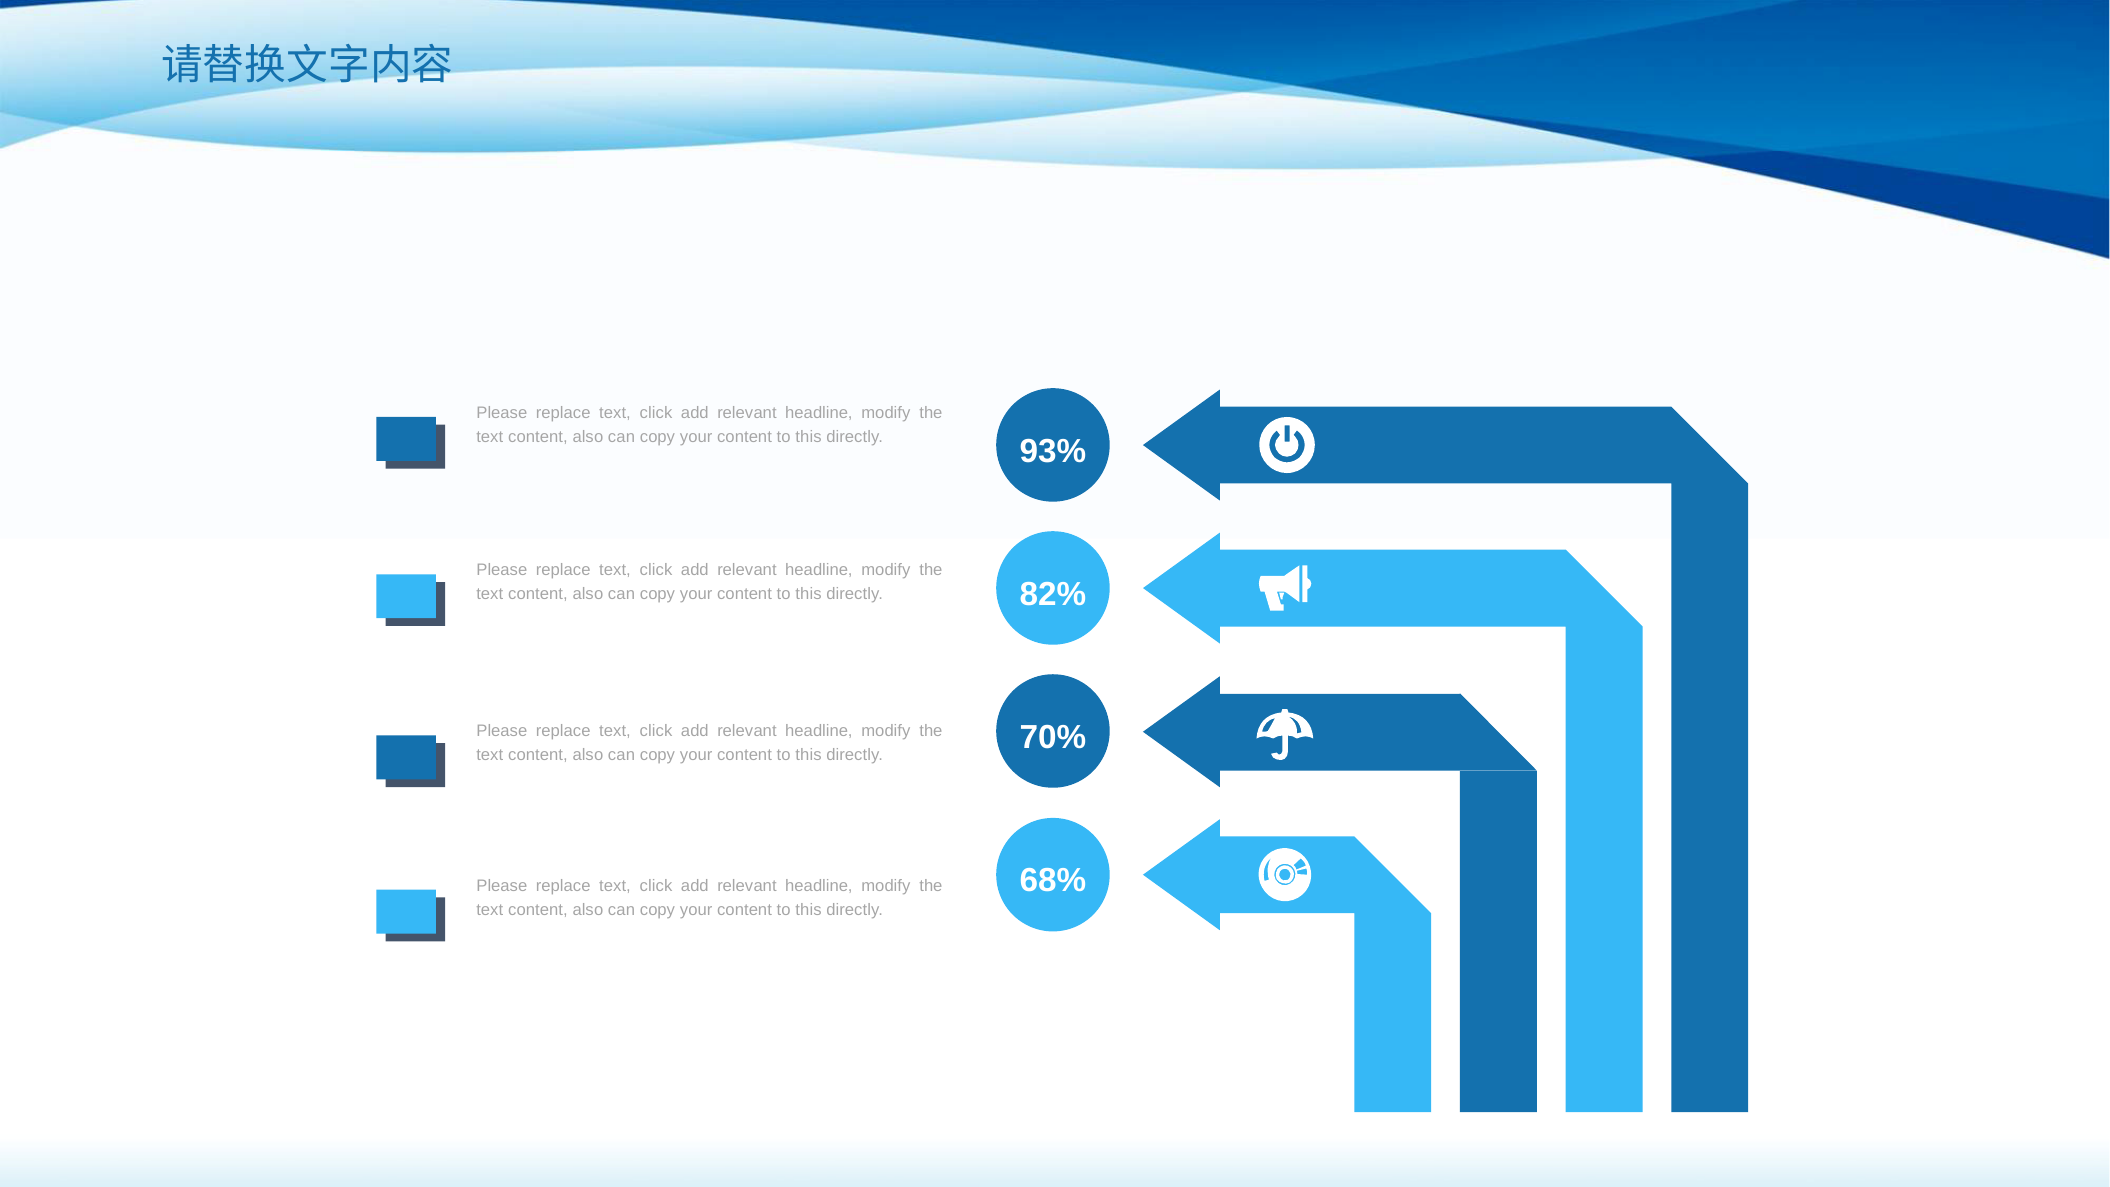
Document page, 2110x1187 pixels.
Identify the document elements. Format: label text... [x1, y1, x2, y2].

text_box Please replace text, click add relevant headline, modify the text content, also can copy your content to this directly. [461, 547, 959, 611]
text_box Please replace text, click add relevant headline, modify the text content, also can copy your content to this directly. [461, 708, 959, 772]
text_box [376, 735, 446, 788]
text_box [1142, 819, 1432, 1112]
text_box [376, 416, 446, 469]
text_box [996, 674, 1110, 788]
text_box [996, 817, 1110, 932]
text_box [996, 388, 1110, 502]
picture [0, 0, 2110, 1187]
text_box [1142, 389, 1749, 1112]
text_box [376, 889, 446, 942]
text_box Please replace text, click add relevant headline, modify the text content, also can copy your content to this directly. [461, 390, 959, 453]
text_box Please replace text, click add relevant headline, modify the text content, also can copy your content to this directly. [461, 863, 959, 926]
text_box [376, 574, 446, 626]
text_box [996, 531, 1110, 645]
text_box 请替换文字内容 [145, 22, 500, 94]
